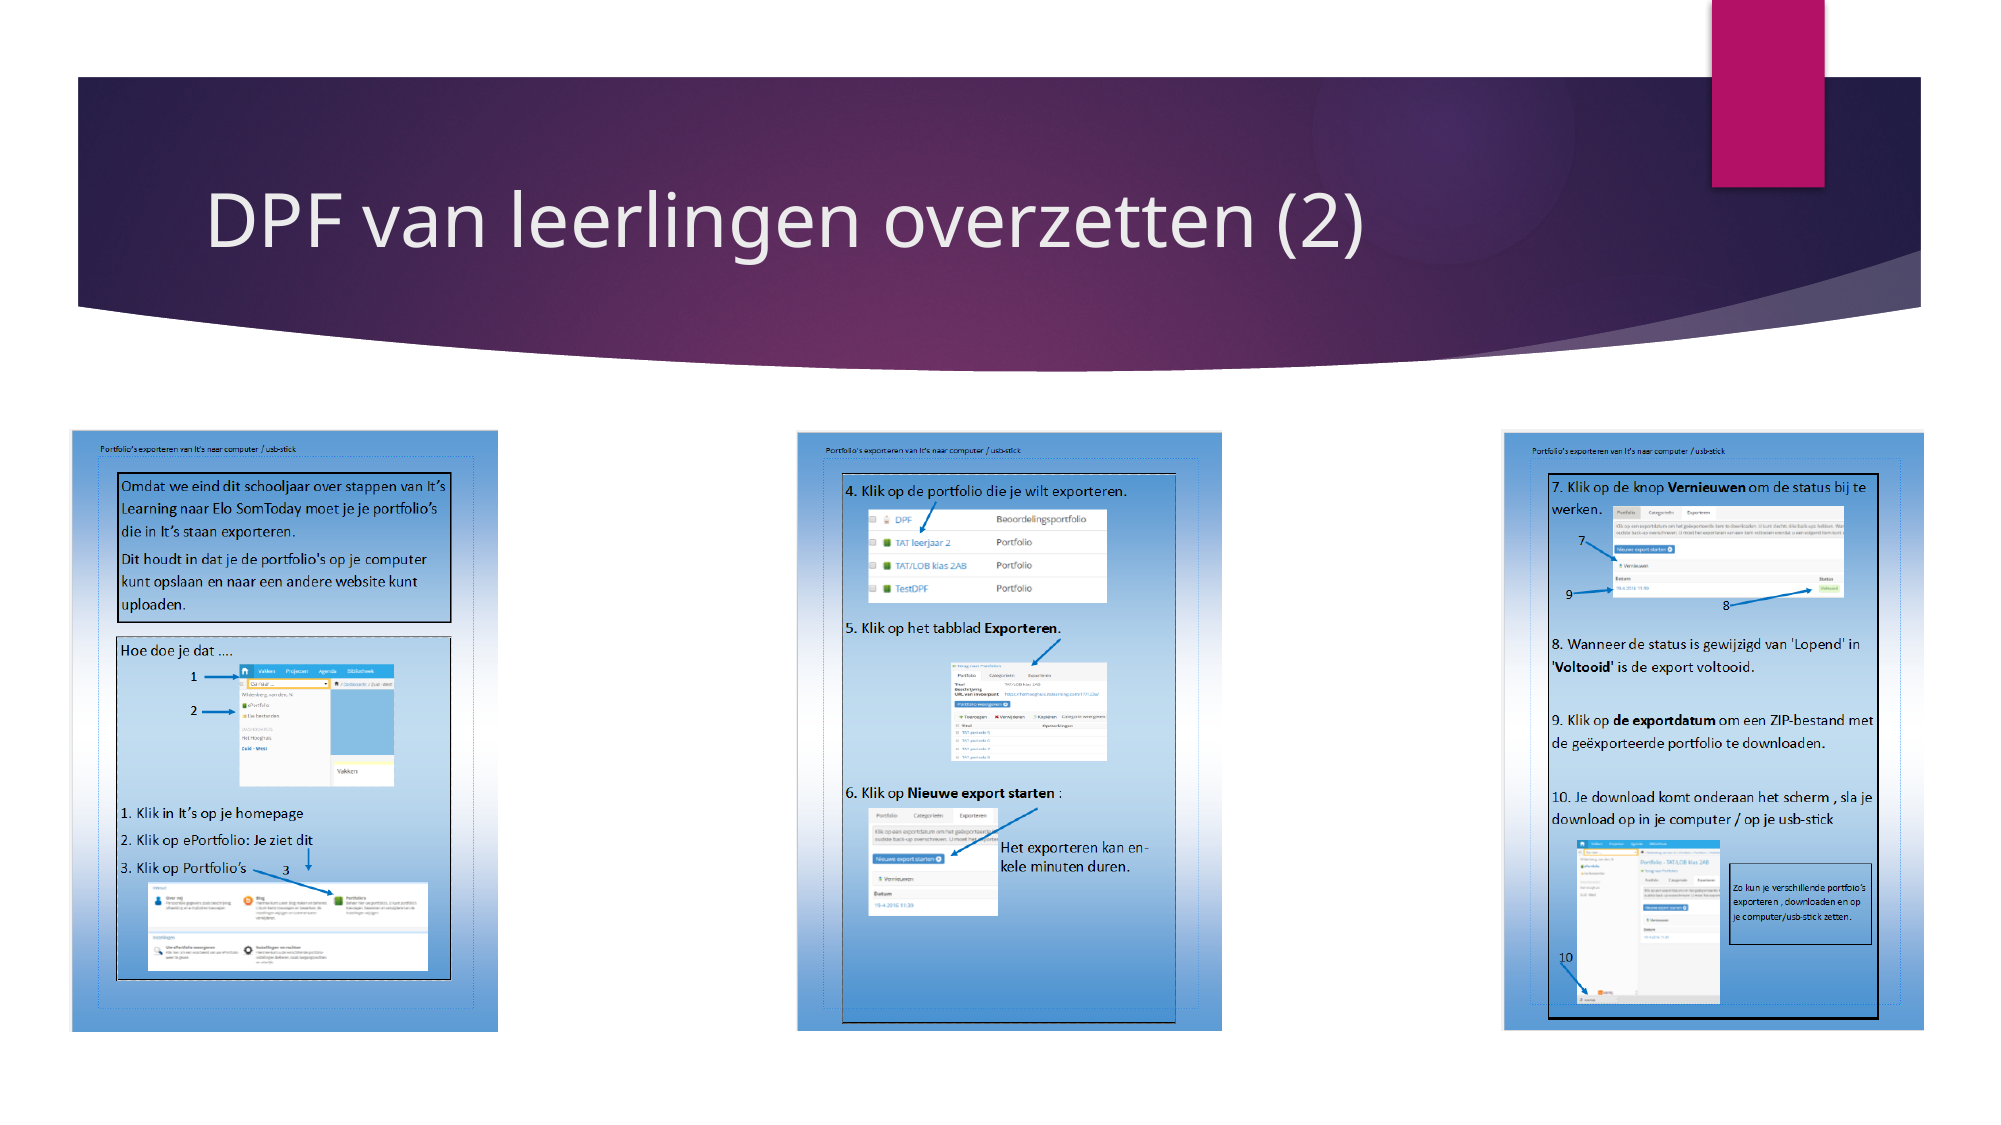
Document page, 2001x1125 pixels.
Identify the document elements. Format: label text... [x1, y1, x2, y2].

picture [1501, 429, 1925, 1032]
picture [795, 429, 1222, 1032]
title DPF van leerlingen overzetten (2) [189, 159, 1627, 276]
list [69, 429, 498, 1032]
